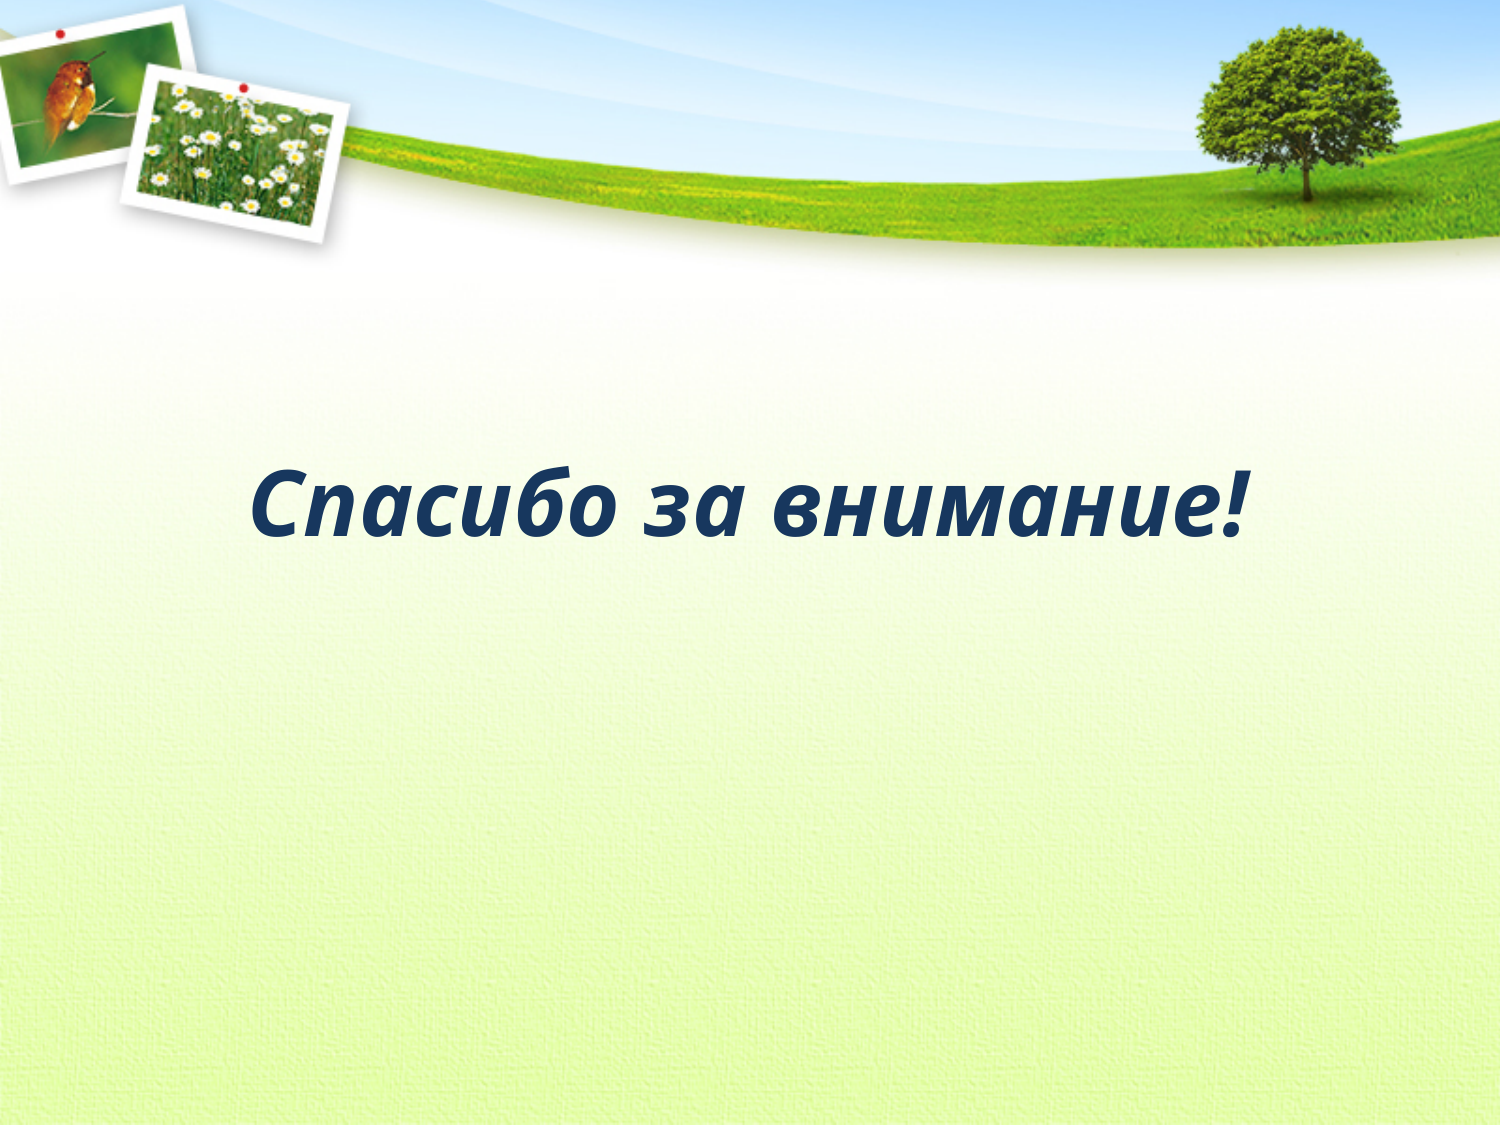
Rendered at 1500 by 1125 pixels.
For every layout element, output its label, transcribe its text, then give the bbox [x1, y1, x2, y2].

title Спасибо за внимание! [75, 231, 1423, 988]
picture [0, 0, 1500, 1125]
